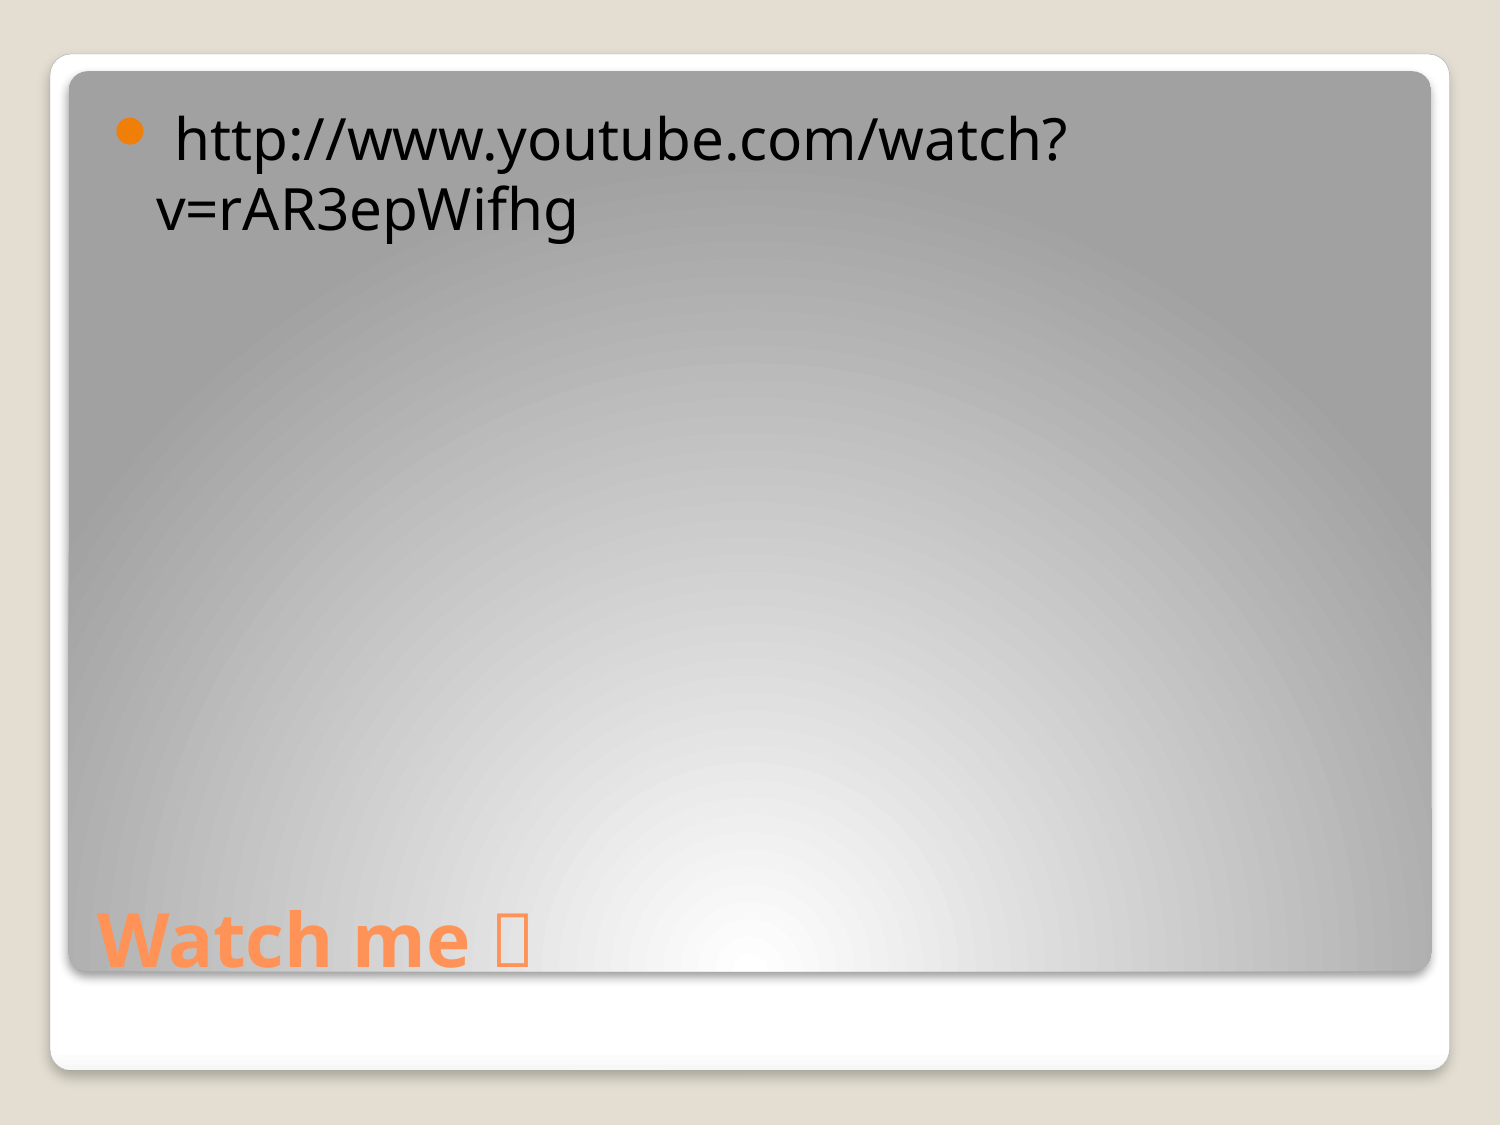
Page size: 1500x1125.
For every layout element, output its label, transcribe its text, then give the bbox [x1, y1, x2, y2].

title Watch me  [82, 817, 1425, 990]
list http://www.youtube.com/watch?v=rAR3epWifhg [82, 86, 1425, 774]
